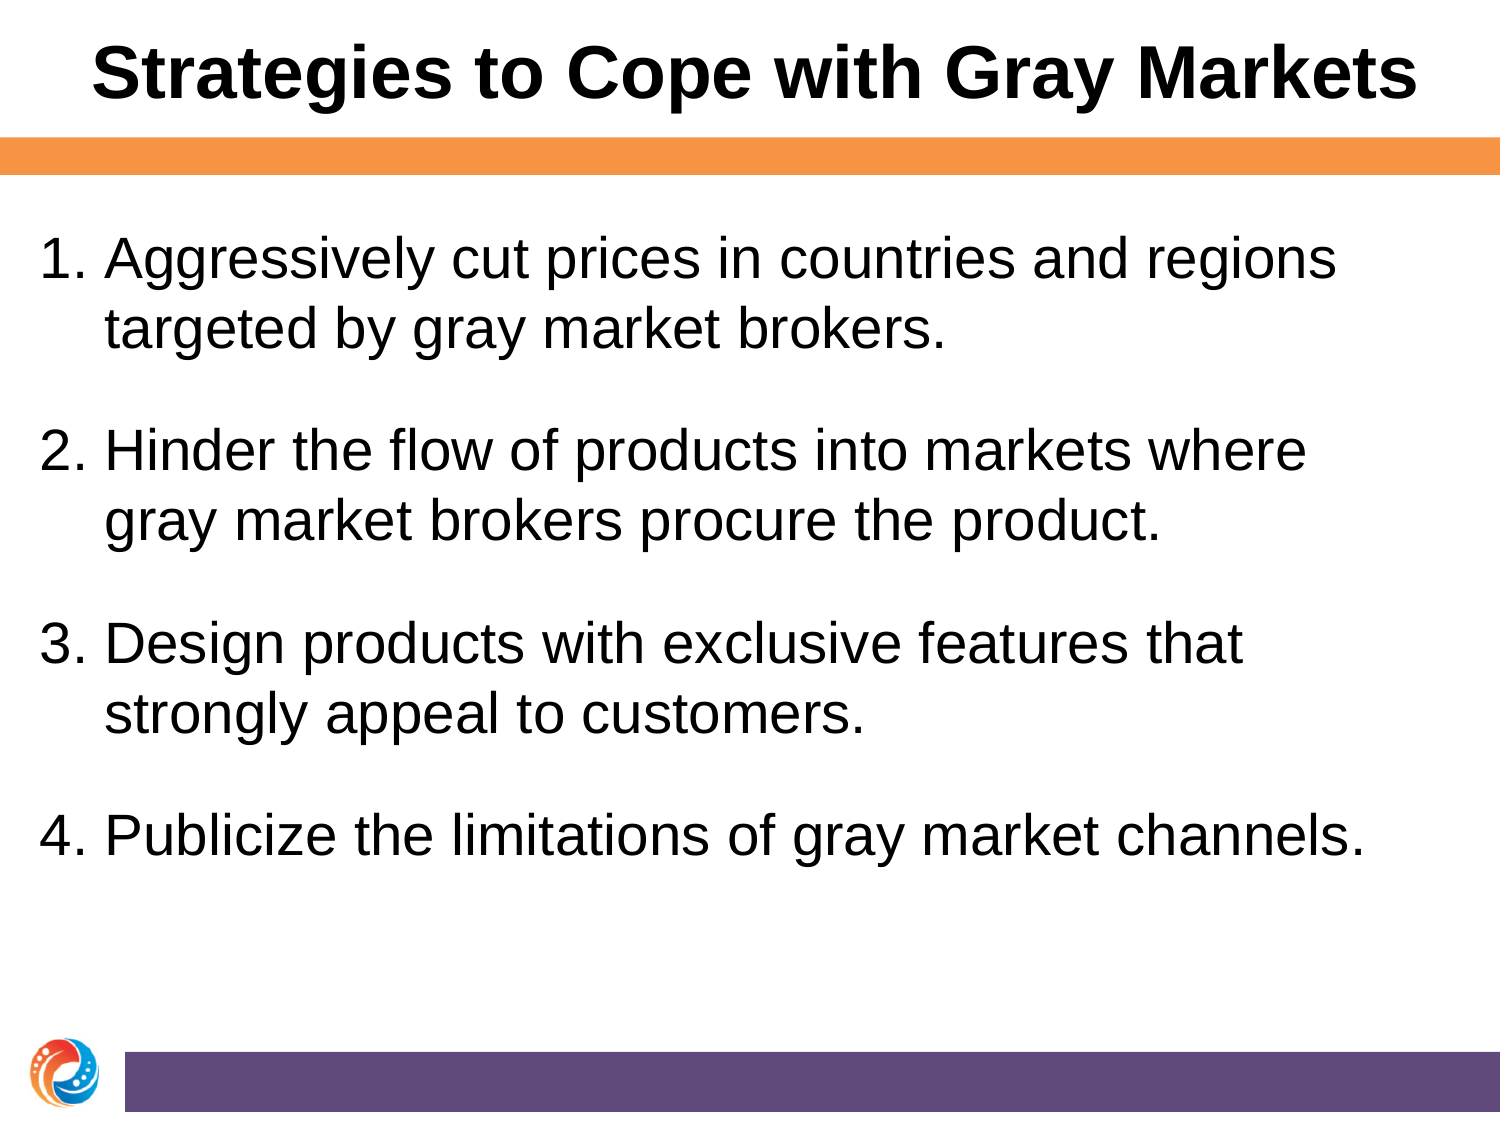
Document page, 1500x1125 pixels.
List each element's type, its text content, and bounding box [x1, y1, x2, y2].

picture [23, 1032, 105, 1111]
text_box [125, 1051, 1500, 1112]
title Strategies to Cope with Gray Markets [62, 0, 1451, 135]
text_box [0, 135, 1500, 177]
footer Copyright © 2014 Pearson Education [512, 1042, 988, 1103]
subtitle Aggressively cut prices in countries and regions targeted by gray market brokers. Hinder the flow of products into markets where gray market brokers procure the product. Design products with exclusive features that strongly appeal to customers. Publicize the limitations of gray market channels. [24, 212, 1451, 1038]
